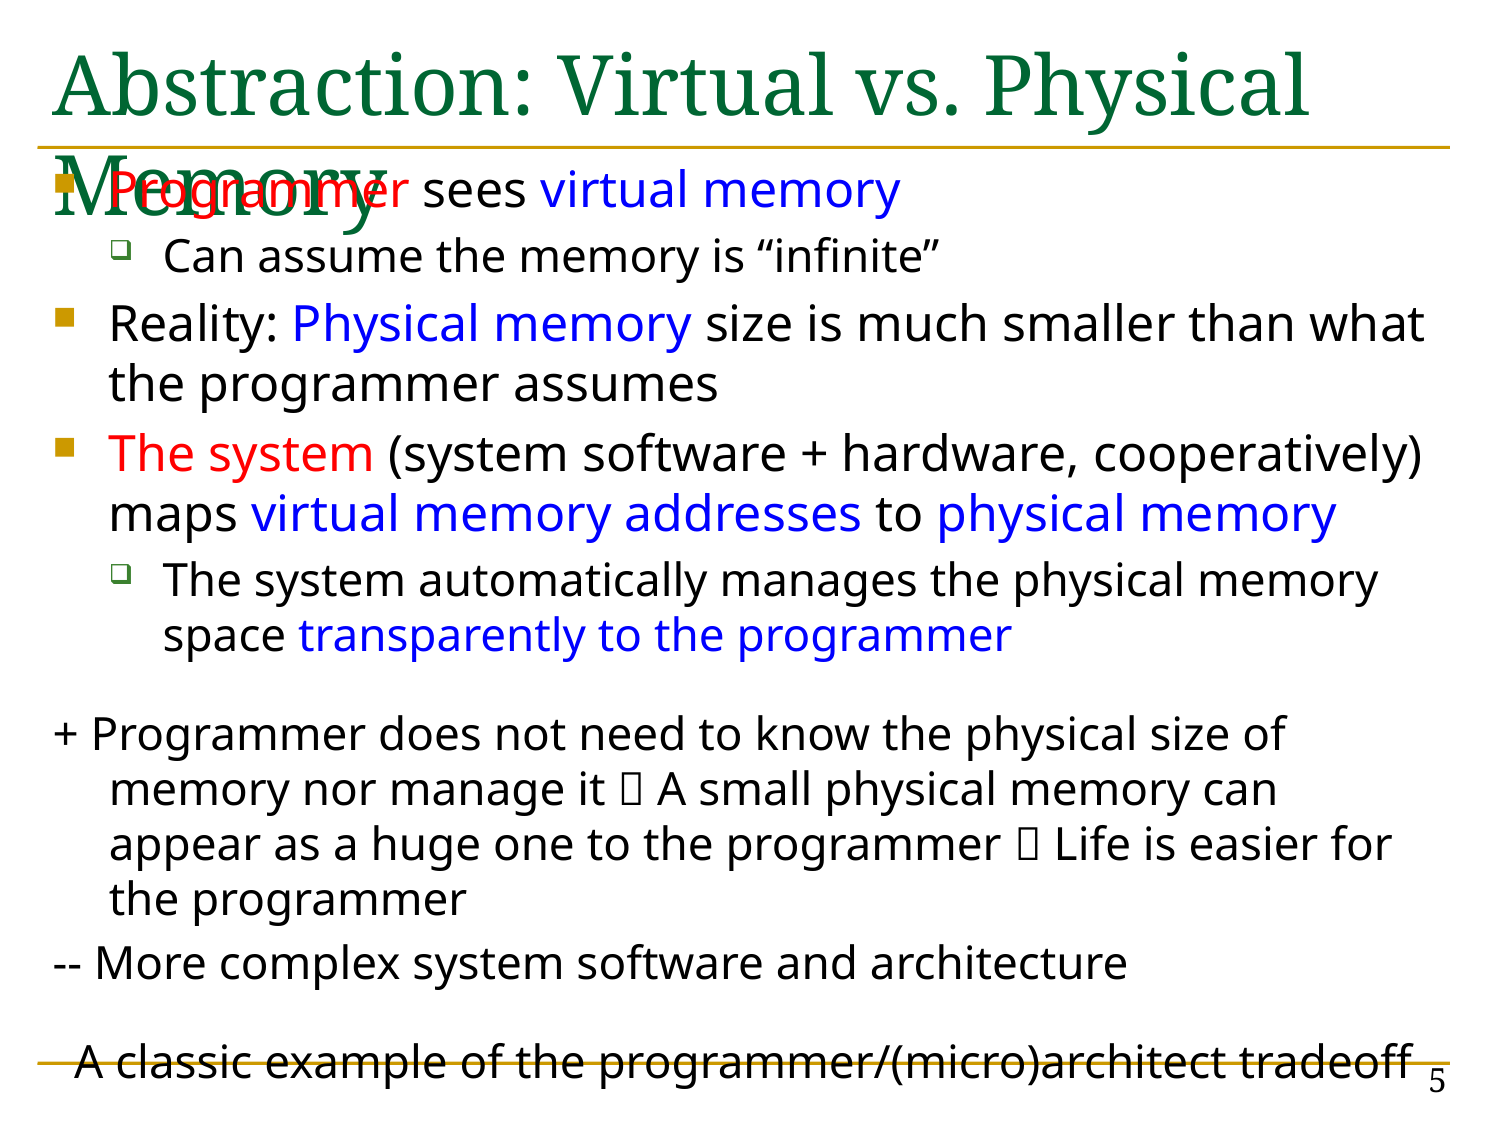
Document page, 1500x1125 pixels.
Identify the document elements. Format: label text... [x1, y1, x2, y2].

list Programmer sees virtual memory Can assume the memory is “infinite” Reality: Physical memory size is much smaller than what the programmer assumes The system (system software + hardware, cooperatively) maps virtual memory addresses to physical memory The system automatically manages the physical memory space transparently to the programmer + Programmer does not need to know the physical size of memory nor manage it  A small physical memory can appear as a huge one to the programmer  Life is easier for the programmer -- More complex system software and architecture A classic example of the programmer/(micro)architect tradeoff [37, 149, 1450, 1003]
slide_number 5 [1111, 1036, 1462, 1112]
title Abstraction: Virtual vs. Physical Memory [37, 24, 1450, 149]
